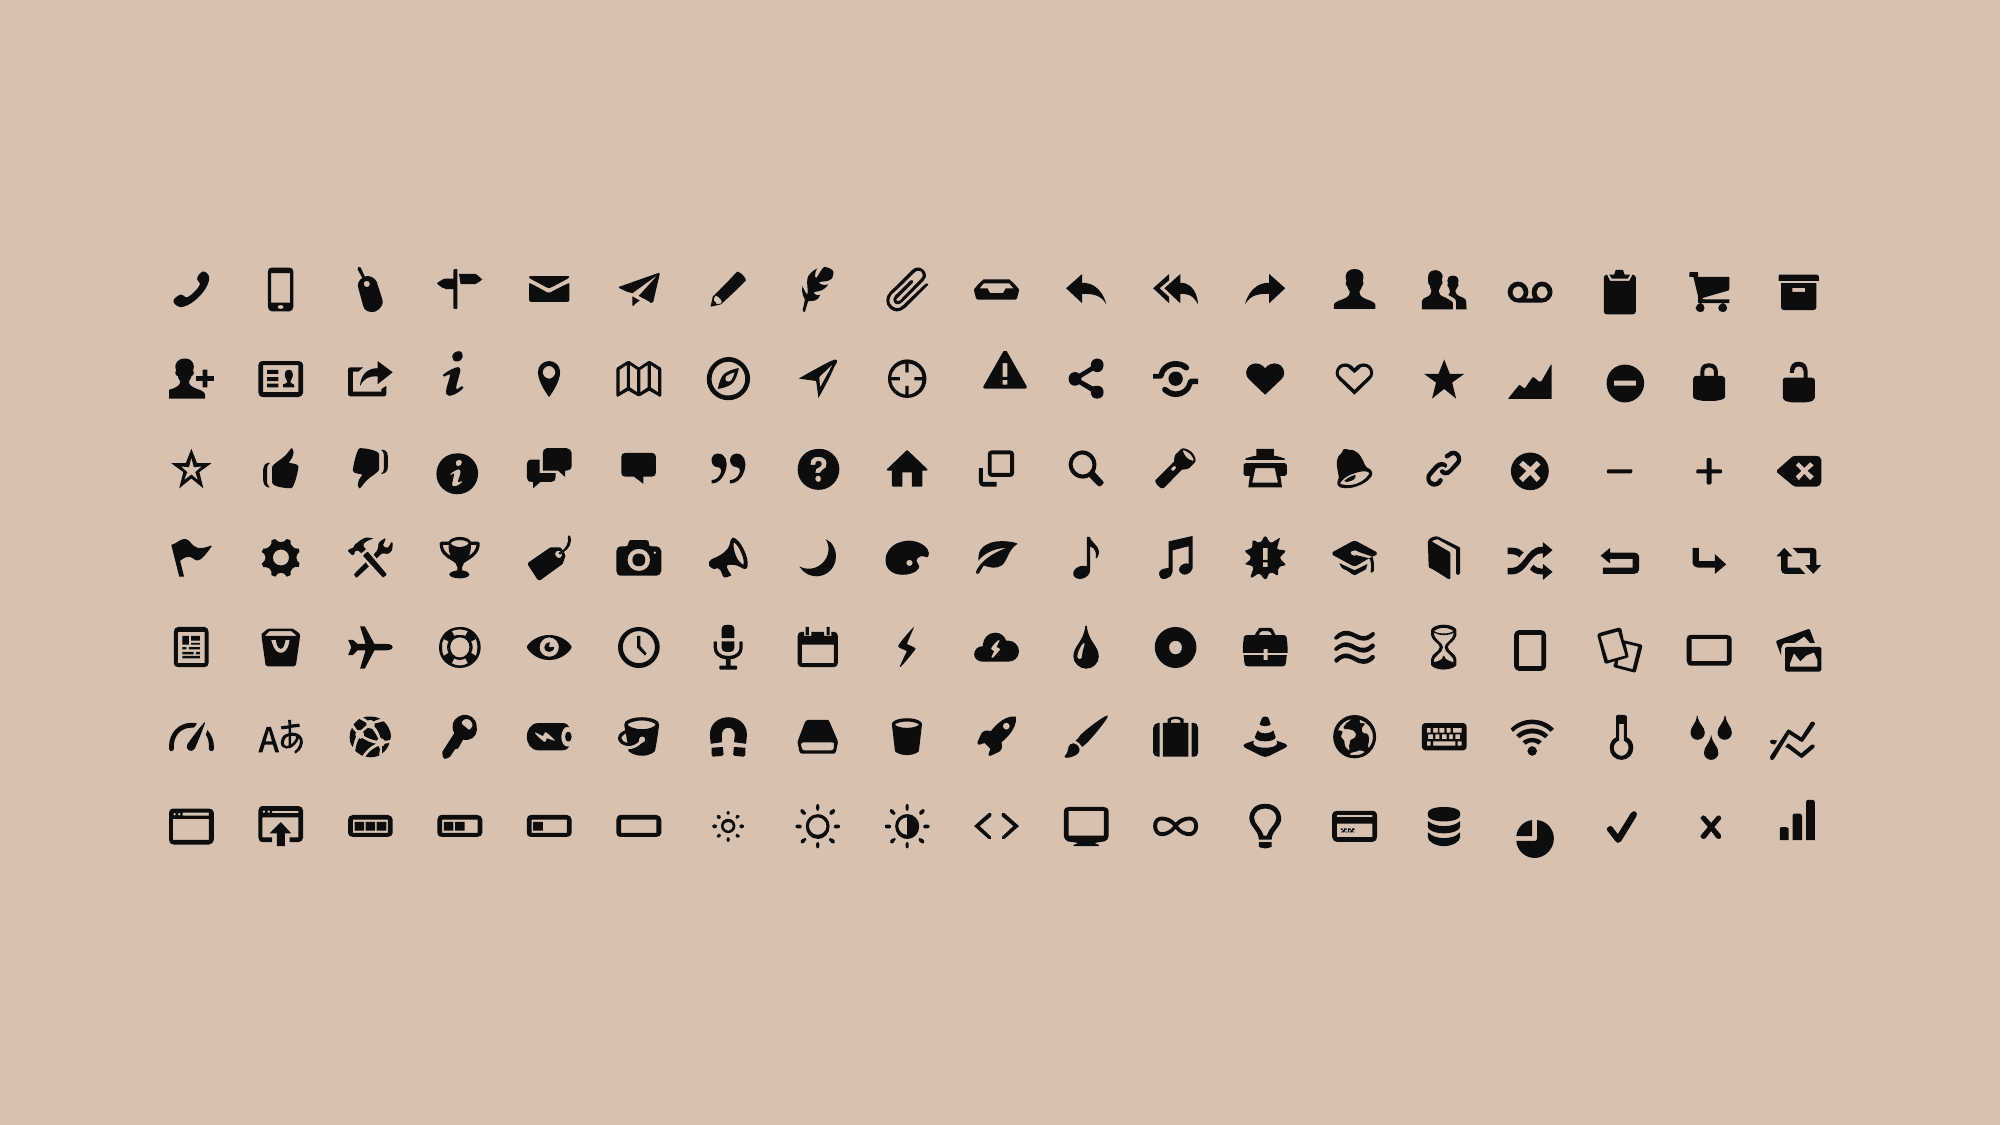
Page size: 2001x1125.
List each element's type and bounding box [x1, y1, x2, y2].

text_box [171, 448, 212, 489]
text_box [452, 351, 463, 362]
text_box [1243, 655, 1287, 667]
text_box [171, 539, 212, 577]
text_box [1776, 547, 1806, 574]
text_box [721, 818, 736, 834]
text_box [261, 628, 301, 667]
text_box [360, 361, 393, 386]
text_box [918, 837, 925, 844]
text_box [1258, 842, 1272, 849]
text_box [169, 808, 214, 845]
text_box [898, 626, 916, 668]
text_box [987, 450, 1015, 477]
text_box [1191, 722, 1199, 757]
text_box [706, 356, 751, 401]
text_box [1334, 630, 1375, 641]
text_box [353, 538, 393, 578]
text_box [800, 837, 807, 844]
text_box [884, 824, 892, 829]
text_box [1439, 450, 1462, 476]
text_box [1245, 448, 1285, 460]
text_box [799, 539, 836, 577]
text_box [280, 719, 303, 754]
text_box [797, 626, 838, 668]
text_box [258, 361, 304, 398]
text_box [267, 267, 294, 312]
text_box [1243, 730, 1288, 757]
text_box [1609, 714, 1634, 760]
text_box [895, 814, 920, 839]
text_box [537, 361, 561, 398]
text_box [617, 626, 660, 669]
text_box [173, 271, 210, 308]
text_box [798, 359, 838, 398]
text_box [1162, 378, 1199, 398]
text_box [442, 714, 477, 759]
text_box [616, 361, 662, 398]
text_box [352, 448, 380, 489]
text_box [802, 266, 834, 312]
text_box [1781, 283, 1817, 311]
text_box [886, 267, 929, 312]
text_box [1336, 449, 1373, 489]
text_box [889, 809, 896, 815]
text_box [1168, 371, 1183, 386]
text_box [1689, 272, 1730, 313]
text_box [526, 723, 570, 751]
text_box [1686, 634, 1732, 666]
text_box [1068, 450, 1104, 487]
text_box [529, 283, 570, 302]
text_box [1427, 821, 1461, 834]
text_box [1431, 624, 1457, 670]
text_box [733, 746, 746, 757]
text_box [1243, 463, 1287, 488]
text_box [805, 814, 830, 839]
text_box [975, 541, 1018, 574]
text_box [439, 626, 481, 668]
text_box [1155, 448, 1196, 489]
text_box [348, 367, 387, 397]
text_box [436, 453, 479, 495]
text_box [887, 359, 927, 398]
text_box [348, 537, 373, 556]
text_box [1516, 728, 1549, 739]
text_box [258, 806, 304, 843]
text_box [357, 266, 383, 313]
text_box [565, 731, 572, 742]
text_box [348, 814, 393, 837]
text_box [196, 369, 214, 388]
text_box [829, 837, 835, 844]
text_box [1242, 627, 1288, 653]
text_box [349, 727, 356, 747]
text_box [1600, 547, 1640, 574]
text_box [891, 718, 923, 756]
text_box [1785, 646, 1822, 672]
text_box [983, 351, 1027, 389]
text_box [1806, 799, 1815, 841]
text_box [1332, 810, 1378, 842]
text_box [1259, 716, 1271, 727]
text_box [1335, 363, 1374, 395]
text_box [459, 273, 483, 285]
text_box [1522, 737, 1542, 745]
text_box [1334, 653, 1375, 664]
text_box [1696, 458, 1723, 485]
text_box [711, 453, 727, 484]
text_box [621, 452, 656, 484]
text_box [618, 272, 660, 303]
text_box [437, 269, 458, 309]
text_box [1001, 813, 1019, 839]
text_box [1717, 715, 1732, 740]
text_box [353, 718, 367, 731]
text_box [616, 540, 662, 576]
text_box [363, 727, 379, 741]
text_box [437, 814, 483, 837]
text_box [974, 632, 1019, 662]
text_box [1606, 364, 1645, 403]
text_box [261, 539, 300, 577]
text_box [1153, 722, 1160, 757]
text_box [205, 730, 214, 752]
text_box [616, 814, 662, 837]
text_box [1334, 642, 1375, 653]
text_box [1162, 716, 1189, 757]
text_box [382, 742, 390, 754]
text_box [1782, 361, 1815, 403]
text_box [800, 809, 807, 815]
text_box [978, 468, 997, 487]
text_box [1603, 269, 1636, 315]
text_box [1792, 547, 1822, 574]
text_box [797, 719, 838, 754]
text_box [1507, 542, 1553, 575]
text_box [269, 822, 292, 847]
text_box [797, 448, 840, 490]
text_box [258, 726, 280, 753]
text_box [1770, 721, 1815, 760]
text_box [632, 296, 640, 307]
text_box [527, 535, 571, 581]
text_box [1530, 563, 1553, 580]
text_box [1424, 359, 1465, 399]
text_box [1339, 563, 1368, 576]
text_box [1703, 734, 1719, 760]
text_box [1068, 358, 1104, 399]
text_box [1692, 547, 1727, 574]
text_box [1427, 832, 1461, 847]
text_box [381, 449, 388, 474]
text_box [974, 279, 1019, 300]
text_box [1507, 281, 1553, 303]
text_box [1421, 270, 1453, 310]
text_box [526, 814, 572, 837]
text_box [618, 717, 659, 756]
text_box [1427, 536, 1461, 579]
text_box [1606, 469, 1633, 474]
text_box [1779, 827, 1789, 841]
text_box [974, 813, 992, 839]
text_box [1153, 816, 1199, 837]
text_box [1508, 364, 1552, 399]
text_box [1154, 626, 1197, 669]
text_box [711, 746, 724, 757]
text_box [1527, 746, 1538, 756]
text_box [829, 809, 836, 815]
text_box [1606, 811, 1637, 843]
text_box [529, 276, 570, 289]
text_box [526, 634, 572, 661]
text_box [439, 536, 480, 579]
text_box [1246, 363, 1285, 395]
text_box [169, 722, 198, 752]
text_box [1073, 625, 1099, 669]
text_box [709, 537, 748, 578]
text_box [1597, 627, 1643, 673]
text_box [710, 271, 746, 307]
text_box [1158, 535, 1193, 580]
text_box [886, 450, 928, 487]
text_box [1073, 536, 1099, 579]
text_box [1426, 461, 1447, 487]
text_box [1249, 803, 1282, 840]
text_box [1153, 361, 1190, 379]
text_box [374, 721, 392, 741]
text_box [1066, 273, 1107, 305]
text_box [173, 626, 209, 668]
text_box [1516, 820, 1554, 858]
text_box [1153, 273, 1170, 304]
text_box [833, 824, 841, 829]
text_box [442, 367, 464, 396]
text_box [263, 462, 270, 488]
text_box [709, 717, 747, 744]
text_box [1245, 536, 1286, 580]
text_box [348, 626, 393, 669]
text_box [977, 716, 1016, 756]
text_box [1245, 273, 1286, 305]
text_box [1510, 719, 1554, 732]
text_box [272, 448, 299, 489]
text_box [729, 453, 746, 484]
text_box [1510, 452, 1549, 491]
text_box [890, 837, 896, 844]
text_box [713, 624, 743, 670]
text_box [1514, 630, 1547, 671]
text_box [355, 738, 376, 756]
text_box [1421, 723, 1467, 751]
text_box [1333, 715, 1377, 759]
text_box [1333, 269, 1376, 309]
text_box [542, 448, 572, 478]
text_box [365, 746, 380, 758]
text_box [1427, 806, 1461, 822]
text_box [1778, 274, 1819, 281]
text_box [1777, 455, 1822, 487]
text_box [1063, 806, 1109, 847]
text_box [885, 540, 929, 575]
text_box [1064, 715, 1108, 758]
text_box [1700, 815, 1722, 839]
text_box [1447, 275, 1467, 310]
text_box [169, 358, 206, 399]
text_box [1792, 813, 1803, 841]
text_box [1776, 629, 1815, 656]
text_box [1332, 540, 1377, 573]
text_box [1164, 273, 1199, 305]
text_box [1690, 715, 1705, 740]
text_box [526, 459, 556, 489]
text_box [1693, 363, 1726, 401]
text_box [363, 716, 381, 722]
text_box [186, 722, 206, 751]
